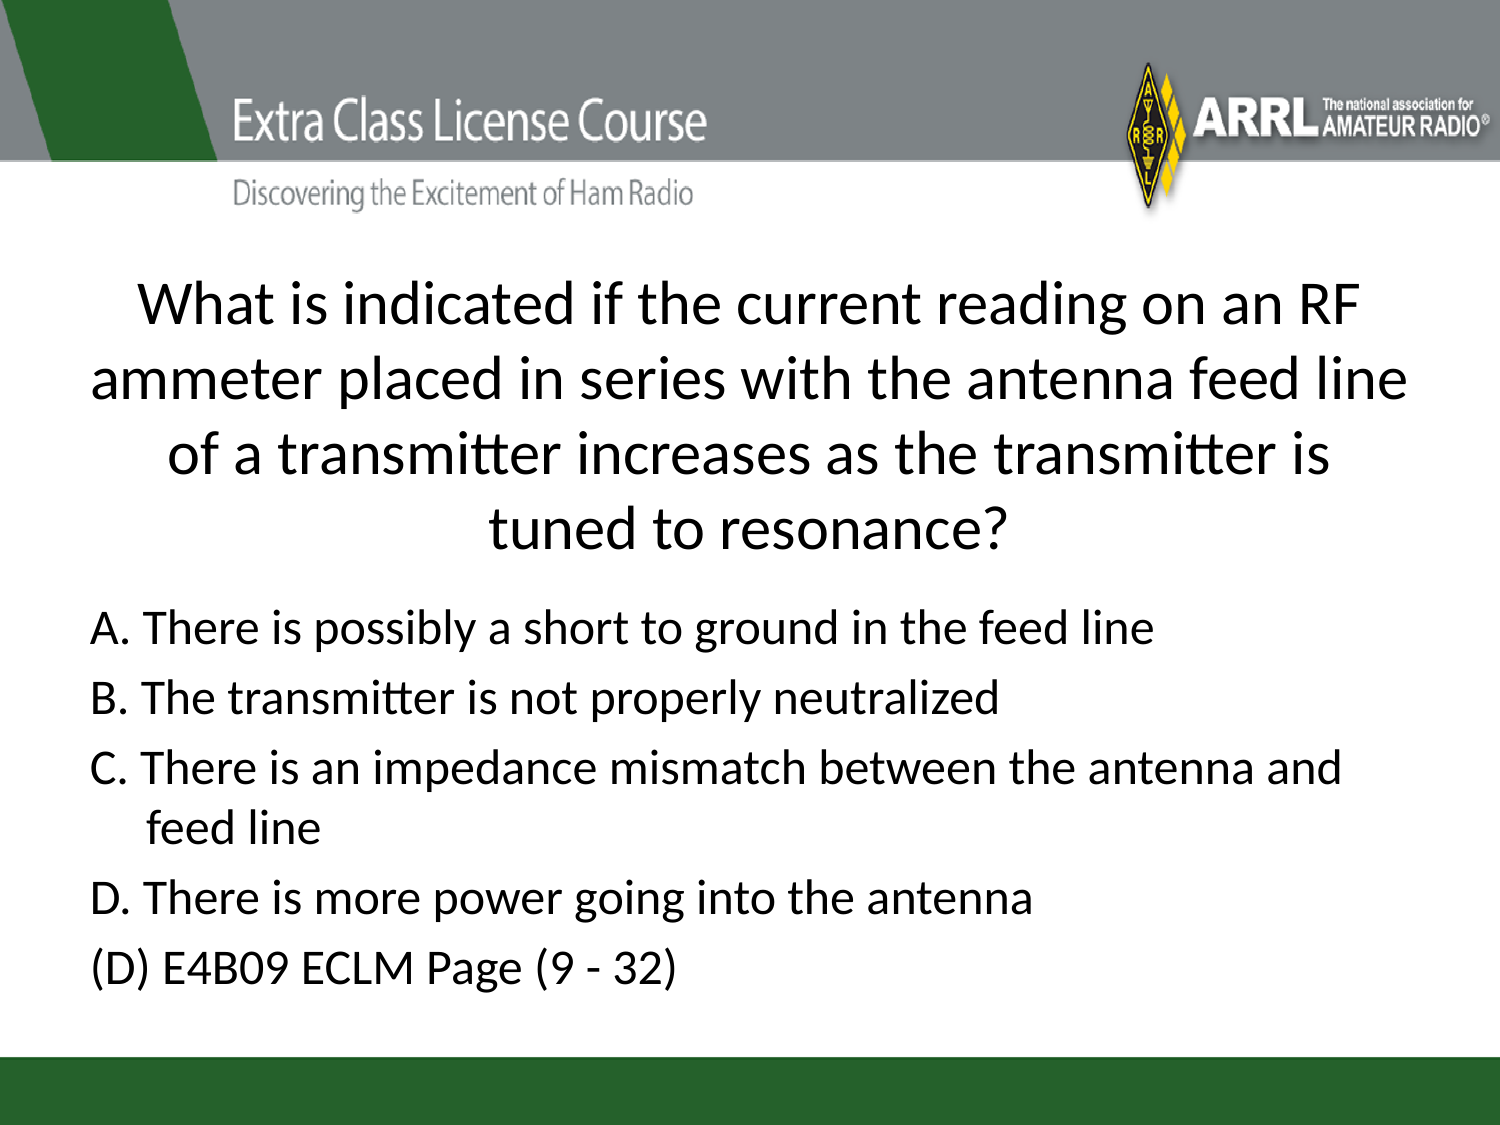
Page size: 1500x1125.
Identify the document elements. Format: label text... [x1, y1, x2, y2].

title What is indicated if the current reading on an RF ammeter placed in series with the antenna feed line of a transmitter increases as the transmitter is tuned to resonance? [75, 254, 1425, 435]
picture [0, 0, 1500, 1125]
list A. There is possibly a short to ground in the feed line B. The transmitter is not properly neutralized C. There is an impedance mismatch between the antenna and feed line D. There is more power going into the antenna (D) E4B09 ECLM Page (9 - 32) [75, 587, 1425, 1038]
